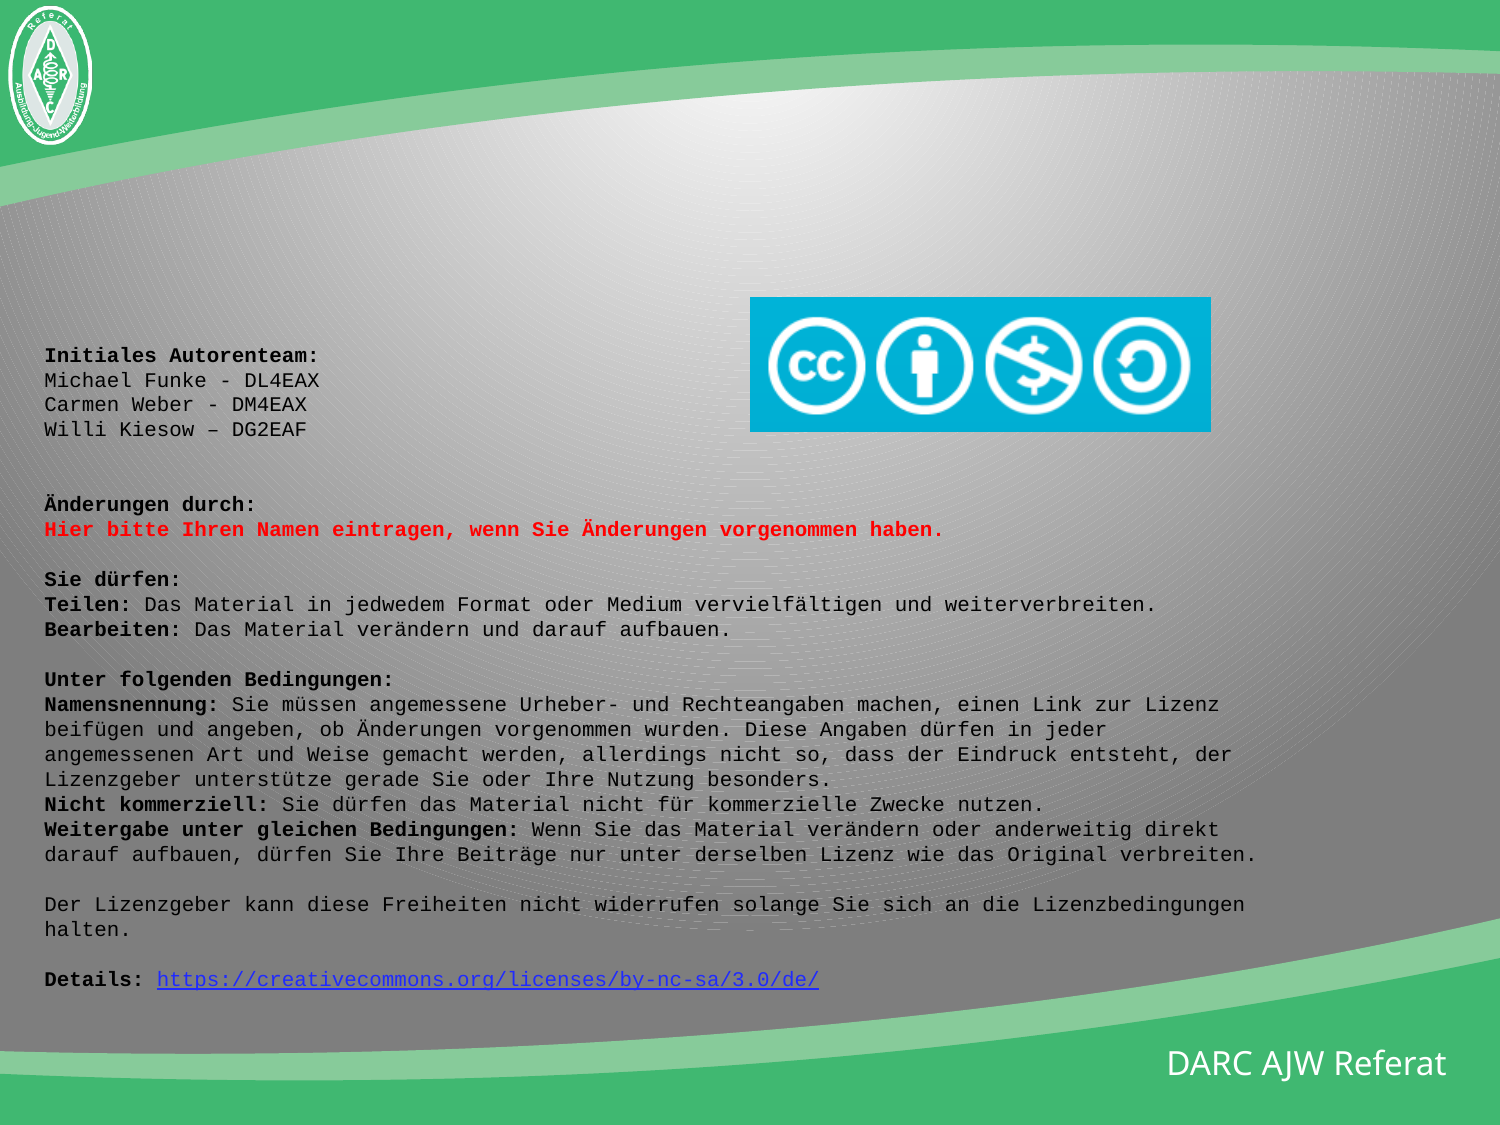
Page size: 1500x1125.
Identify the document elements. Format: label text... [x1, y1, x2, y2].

title Initiales Autorenteam: Michael Funke - DL4EAX Carmen Weber - DM4EAX Willi Kiesow – DG2EAF Änderungen durch: Hier bitte Ihren Namen eintragen, wenn Sie Änderungen vorgenommen haben. Sie dürfen: Teilen: Das Material in jedwedem Format oder Medium vervielfältigen und weiterverbreiten. Bearbeiten: Das Material verändern und darauf aufbauen. Unter folgenden Bedingungen: Namensnennung: Sie müssen angemessene Urheber- und Rechteangaben machen, einen Link zur Lizenz beifügen und angeben, ob Änderungen vorgenommen wurden. Diese Angaben dürfen in jeder angemessenen Art und Weise gemacht werden, allerdings nicht so, dass der Eindruck entsteht, der Lizenzgeber unterstütze gerade Sie oder Ihre Nutzung besonders. Nicht kommerziell: Sie dürfen das Material nicht für kommerzielle Zwecke nutzen. Weitergabe unter gleichen Bedingungen: Wenn Sie das Material verändern oder anderweitig direkt darauf aufbauen, dürfen Sie Ihre Beiträge nur unter derselben Lizenz wie das Original verbreiten. Der Lizenzgeber kann diese Freiheiten nicht widerrufen solange Sie sich an die Lizenzbedingungen halten. Details: https://creativecommons.org/licenses/by-nc-sa/3.0/de/ [29, 219, 1282, 1024]
picture [749, 296, 1212, 432]
picture [0, 0, 101, 151]
